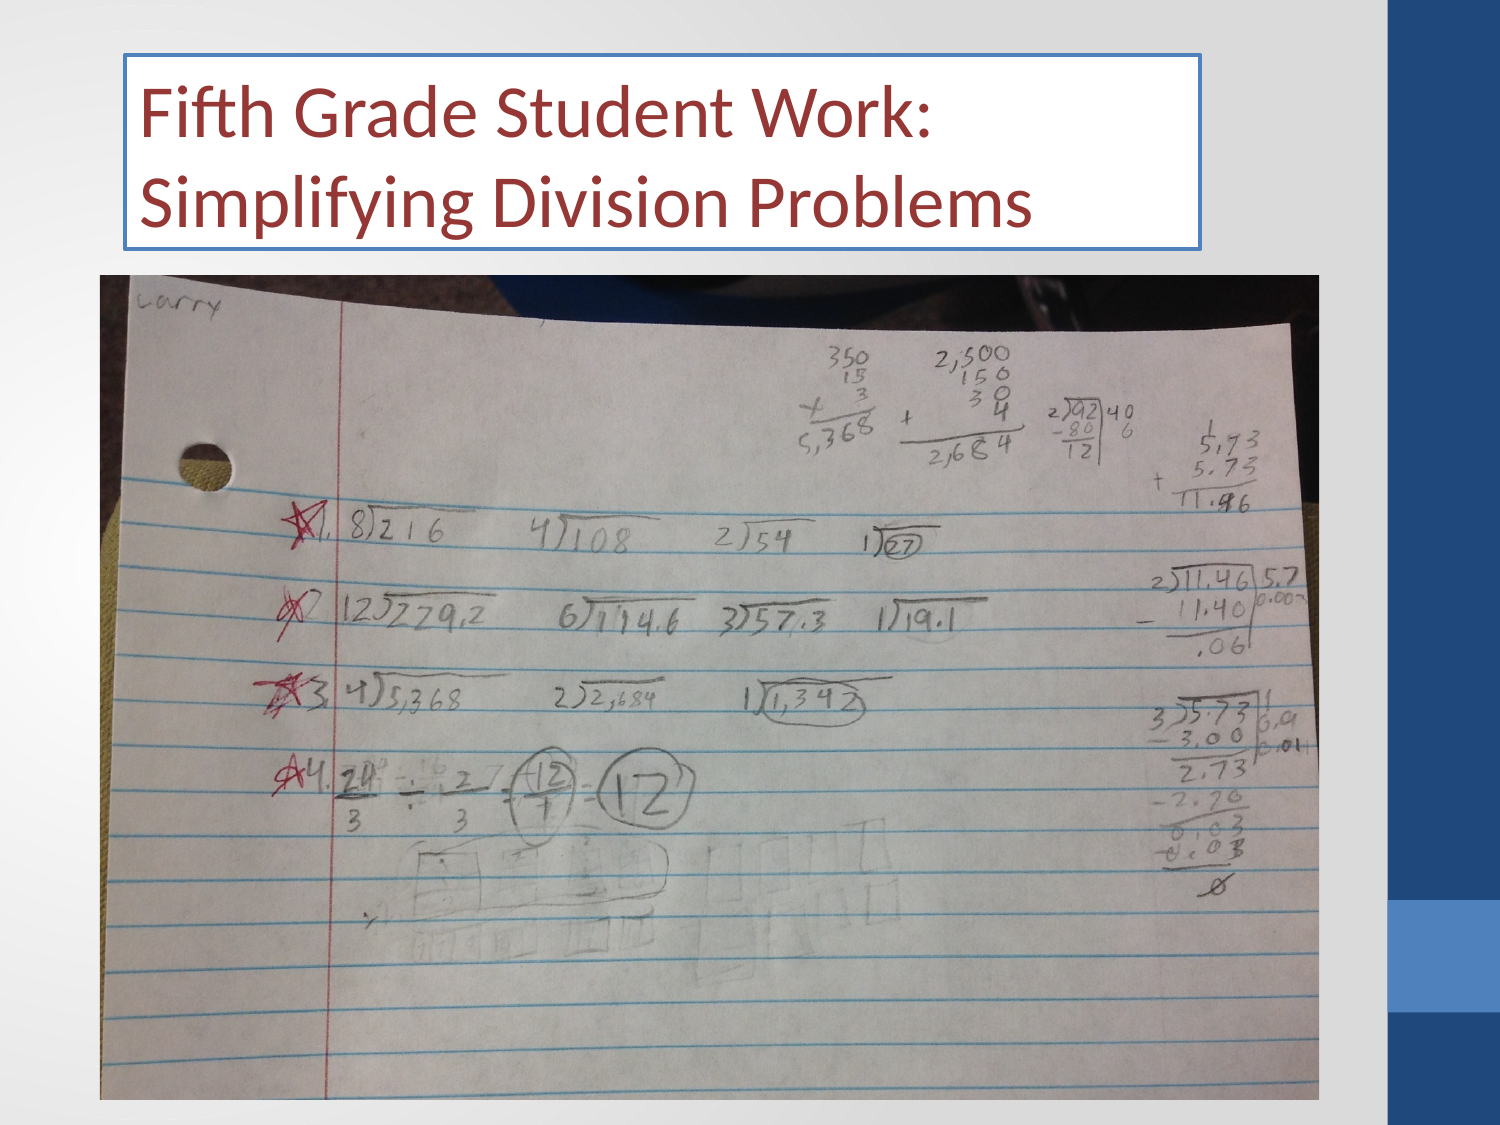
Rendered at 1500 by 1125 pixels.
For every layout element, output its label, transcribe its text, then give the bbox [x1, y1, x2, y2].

text_box Fifth Grade Student Work: Simplifying Division Problems [123, 53, 1202, 251]
picture [99, 274, 1320, 1101]
